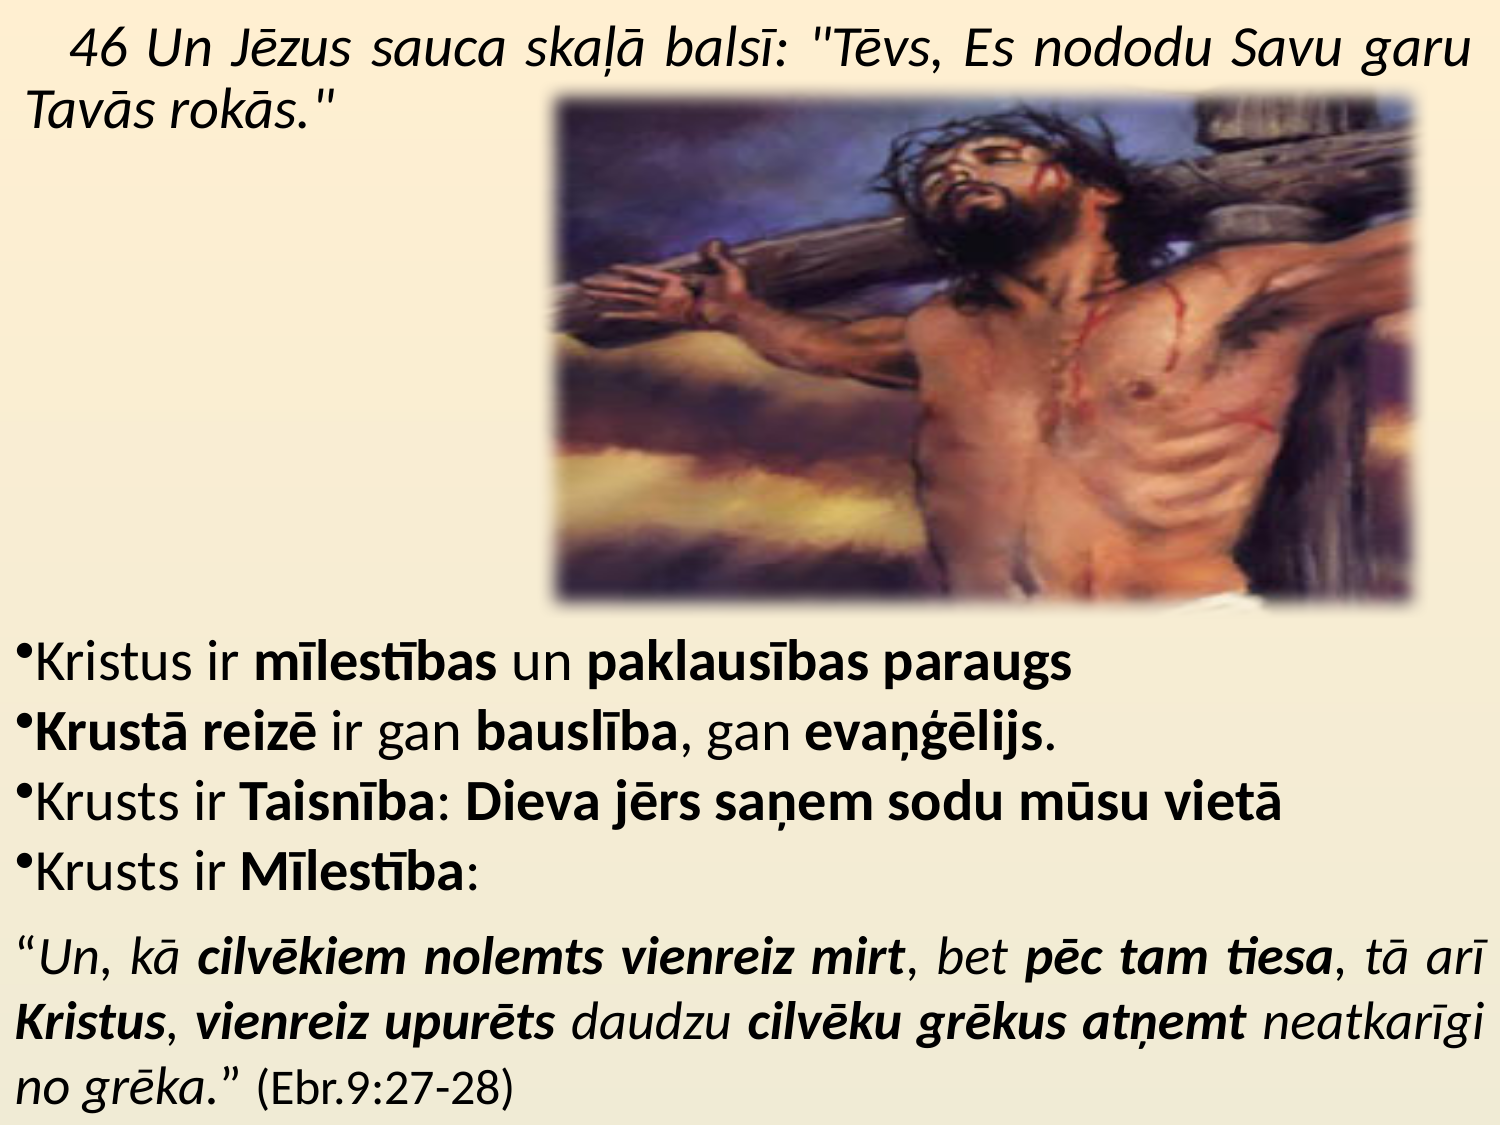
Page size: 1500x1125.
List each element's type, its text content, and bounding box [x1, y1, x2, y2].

picture [537, 78, 1429, 619]
list 46 Un Jēzus sauca skaļā balsī: "Tēvs, Es nododu Savu garu Tavās rokās." [0, 14, 1489, 270]
text_box Kristus ir mīlestības un paklausības paraugs Krustā reizē ir gan bauslība, gan evaņģēlijs. Krusts ir Taisnība: Dieva jērs saņem sodu mūsu vietā Krusts ir Mīlestība: [0, 615, 1500, 910]
text_box “Un, kā cilvēkiem nolemts vienreiz mirt, bet pēc tam tiesa, tā arī Kristus, vienreiz upurēts daudzu cilvēku grēkus atņemt neatkarīgi no grēka.” (Ebr.9:27-28) [0, 912, 1500, 1123]
